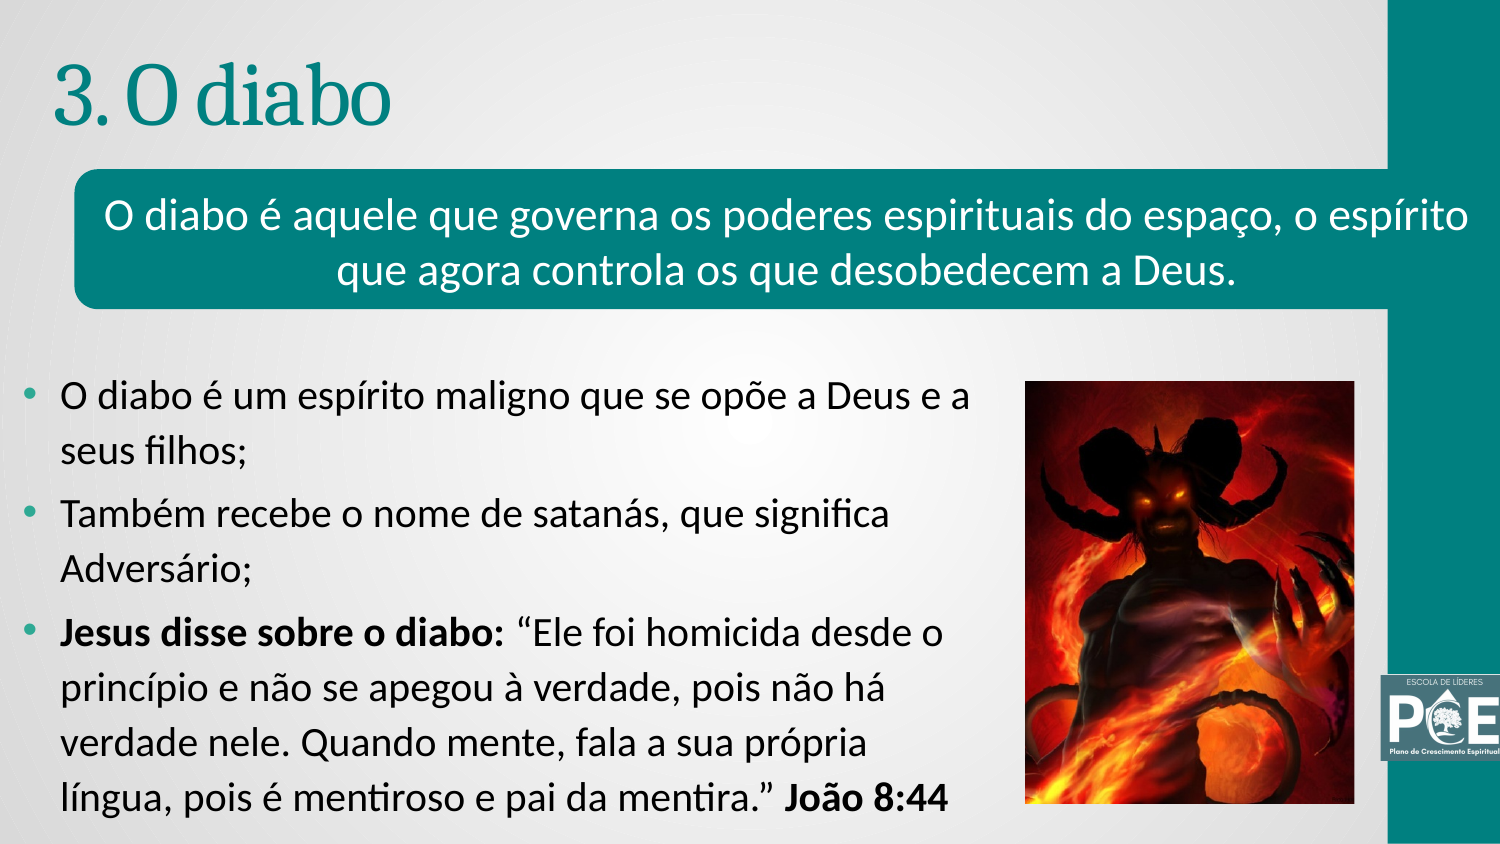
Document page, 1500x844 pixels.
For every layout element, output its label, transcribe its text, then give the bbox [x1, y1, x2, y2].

list O diabo é um espírito maligno que se opõe a Deus e a seus filhos; Também recebe o nome de satanás, que significa Adversário; Jesus disse sobre o diabo: “Ele foi homicida desde o princípio e não se apegou à verdade, pois não há verdade nele. Quando mente, fala a sua própria língua, pois é mentiroso e pai da mentira.” João 8:44 [0, 361, 985, 821]
title 3. O diabo [45, 27, 1466, 151]
picture [1380, 674, 1500, 761]
picture [1024, 380, 1355, 805]
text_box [74, 168, 1500, 310]
